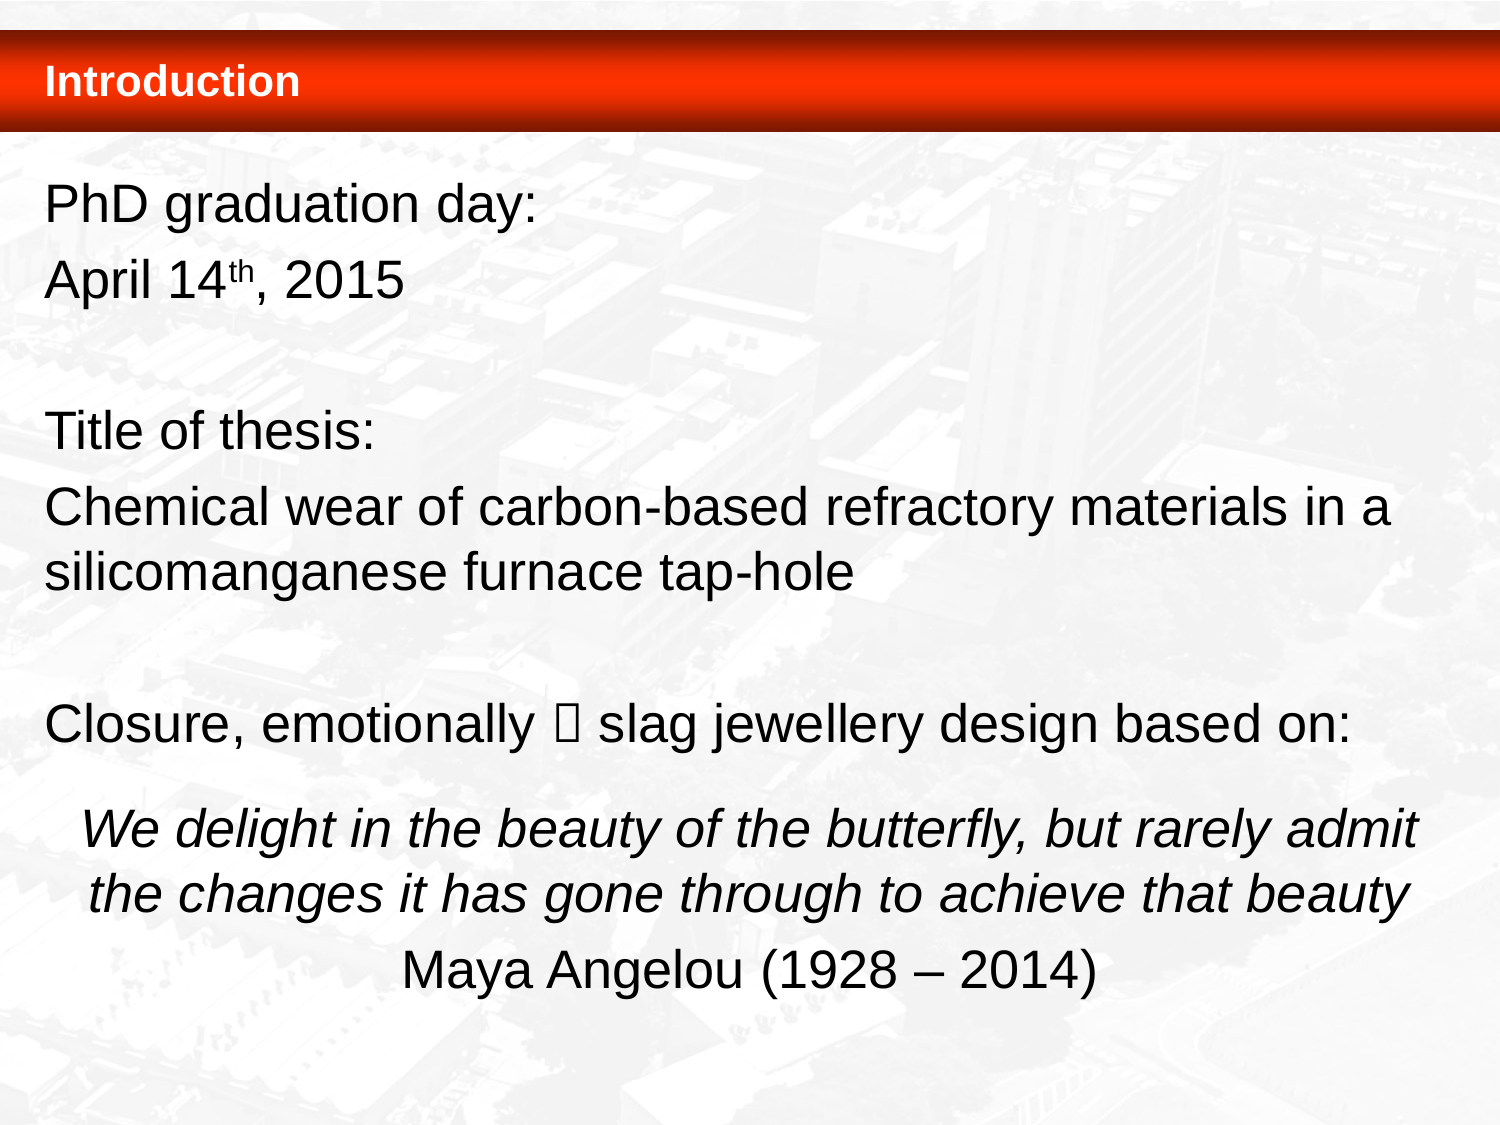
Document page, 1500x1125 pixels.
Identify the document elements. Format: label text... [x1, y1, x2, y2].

picture [0, 0, 1500, 1125]
title Introduction [29, 45, 1425, 114]
text_box PhD graduation day: April 14th, 2015 Title of thesis: Chemical wear of carbon-based refractory materials in a silicomanganese furnace tap-hole Closure, emotionally  slag jewellery design based on: We delight in the beauty of the butterfly, but rarely admit the changes it has gone through to achieve that beauty Maya Angelou (1928 – 2014) [29, 160, 1471, 1094]
